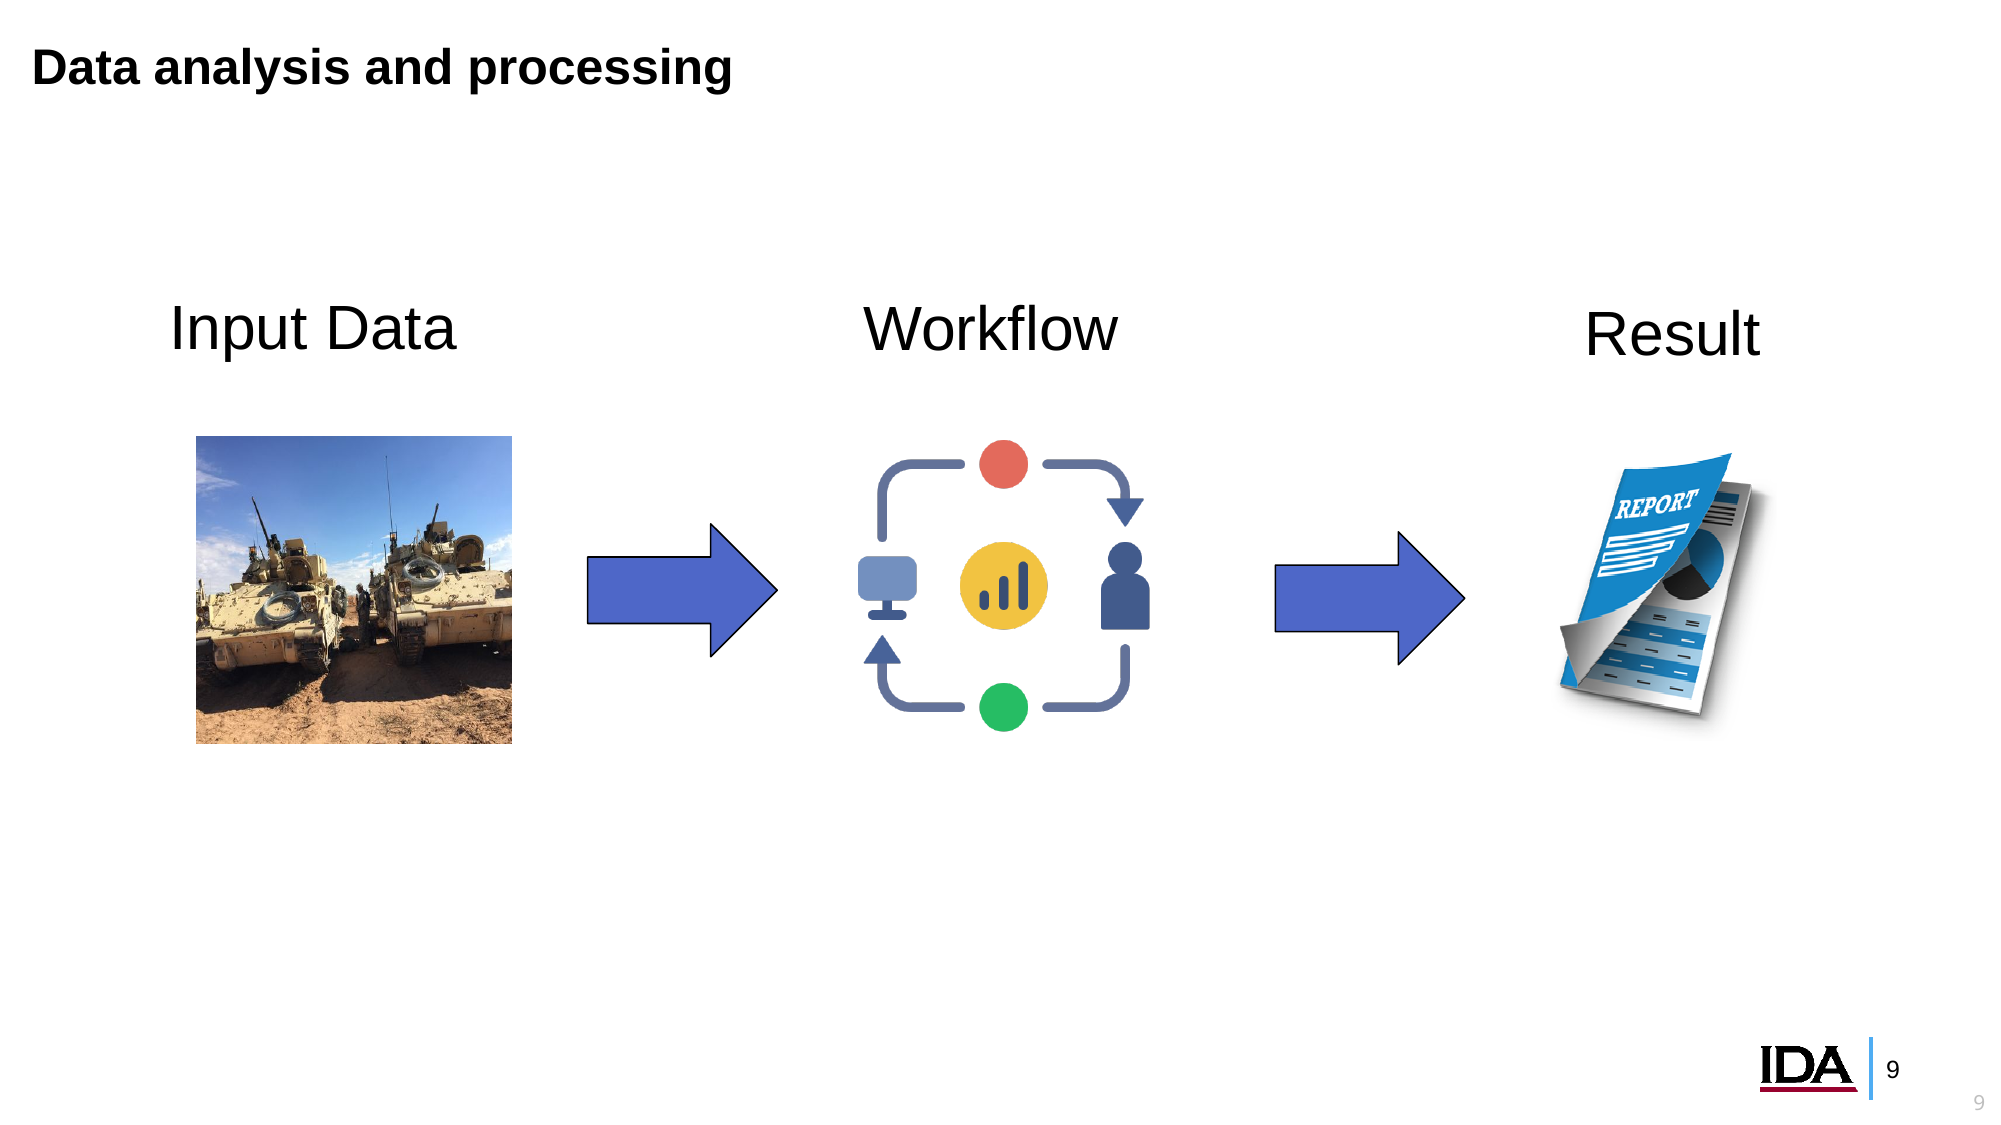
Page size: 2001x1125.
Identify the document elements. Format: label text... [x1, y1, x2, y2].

slide_number 8 [1866, 1065, 2000, 1125]
title Data analysis and processing [16, 26, 1984, 113]
text_box Result [1569, 286, 1825, 376]
text_box Input Data [154, 279, 555, 370]
text_box Workflow [848, 280, 1204, 370]
picture [196, 436, 513, 744]
text_box [1275, 531, 1465, 665]
picture [848, 430, 1159, 741]
picture [1540, 433, 1778, 741]
picture [1760, 1046, 1858, 1092]
text_box [587, 523, 778, 657]
